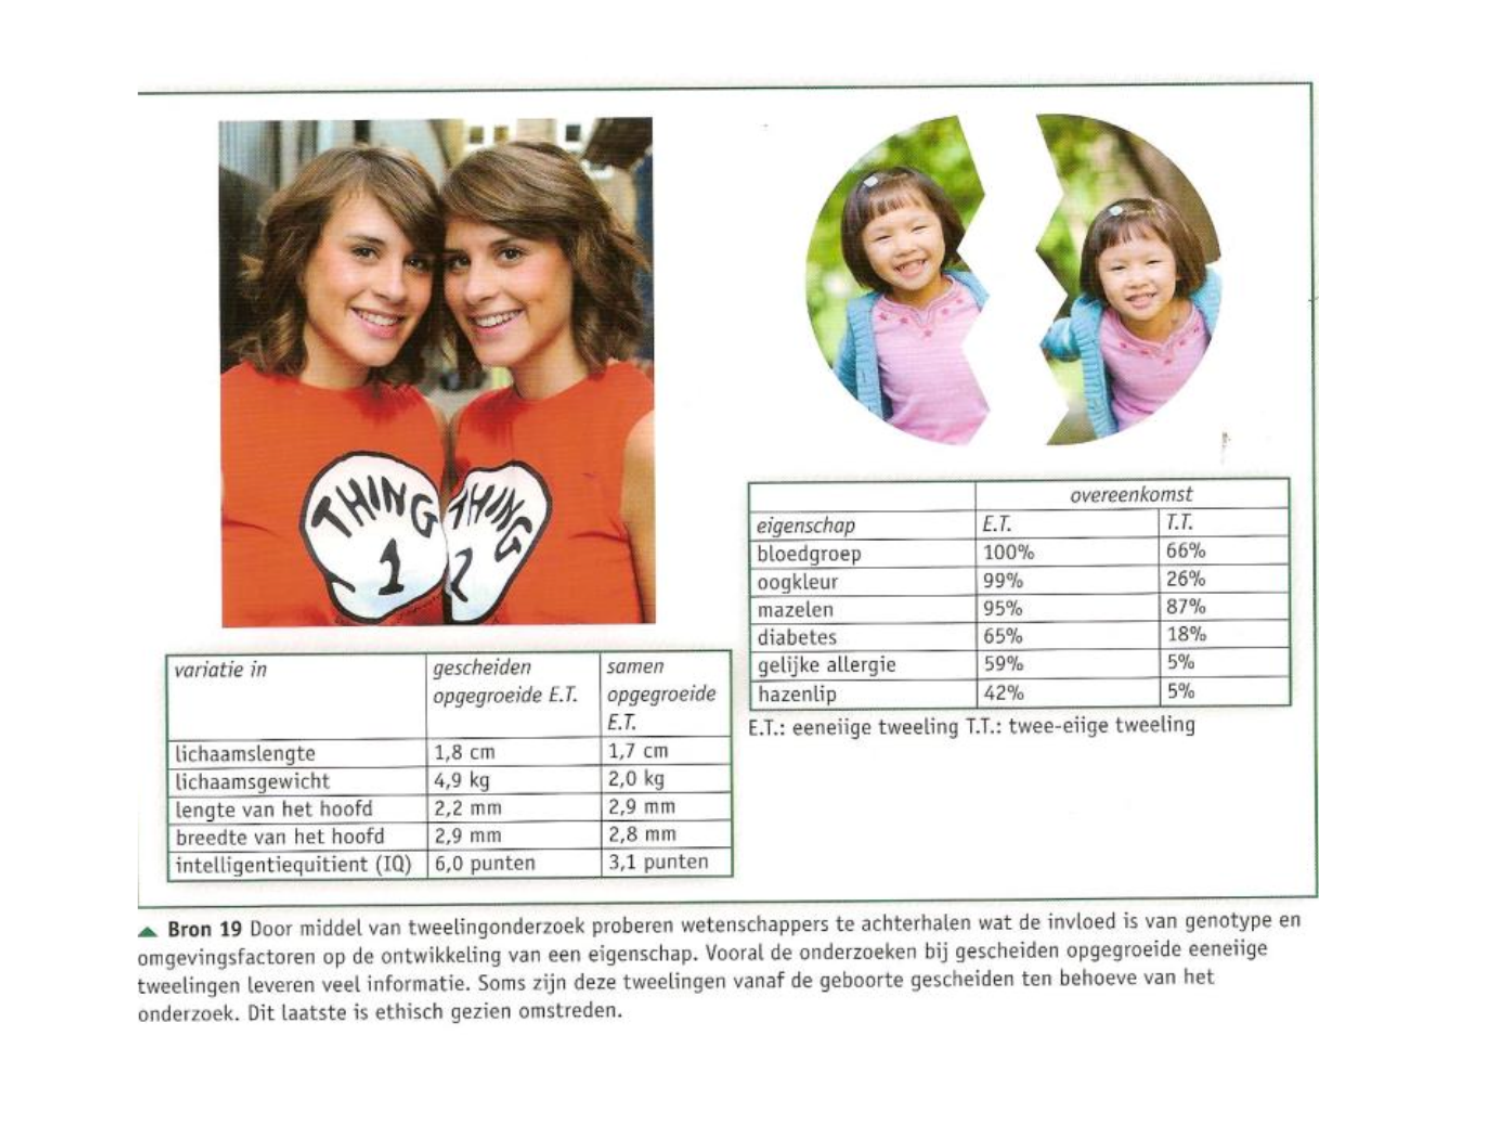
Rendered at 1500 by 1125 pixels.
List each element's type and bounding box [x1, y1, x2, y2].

picture [137, 54, 1320, 1048]
